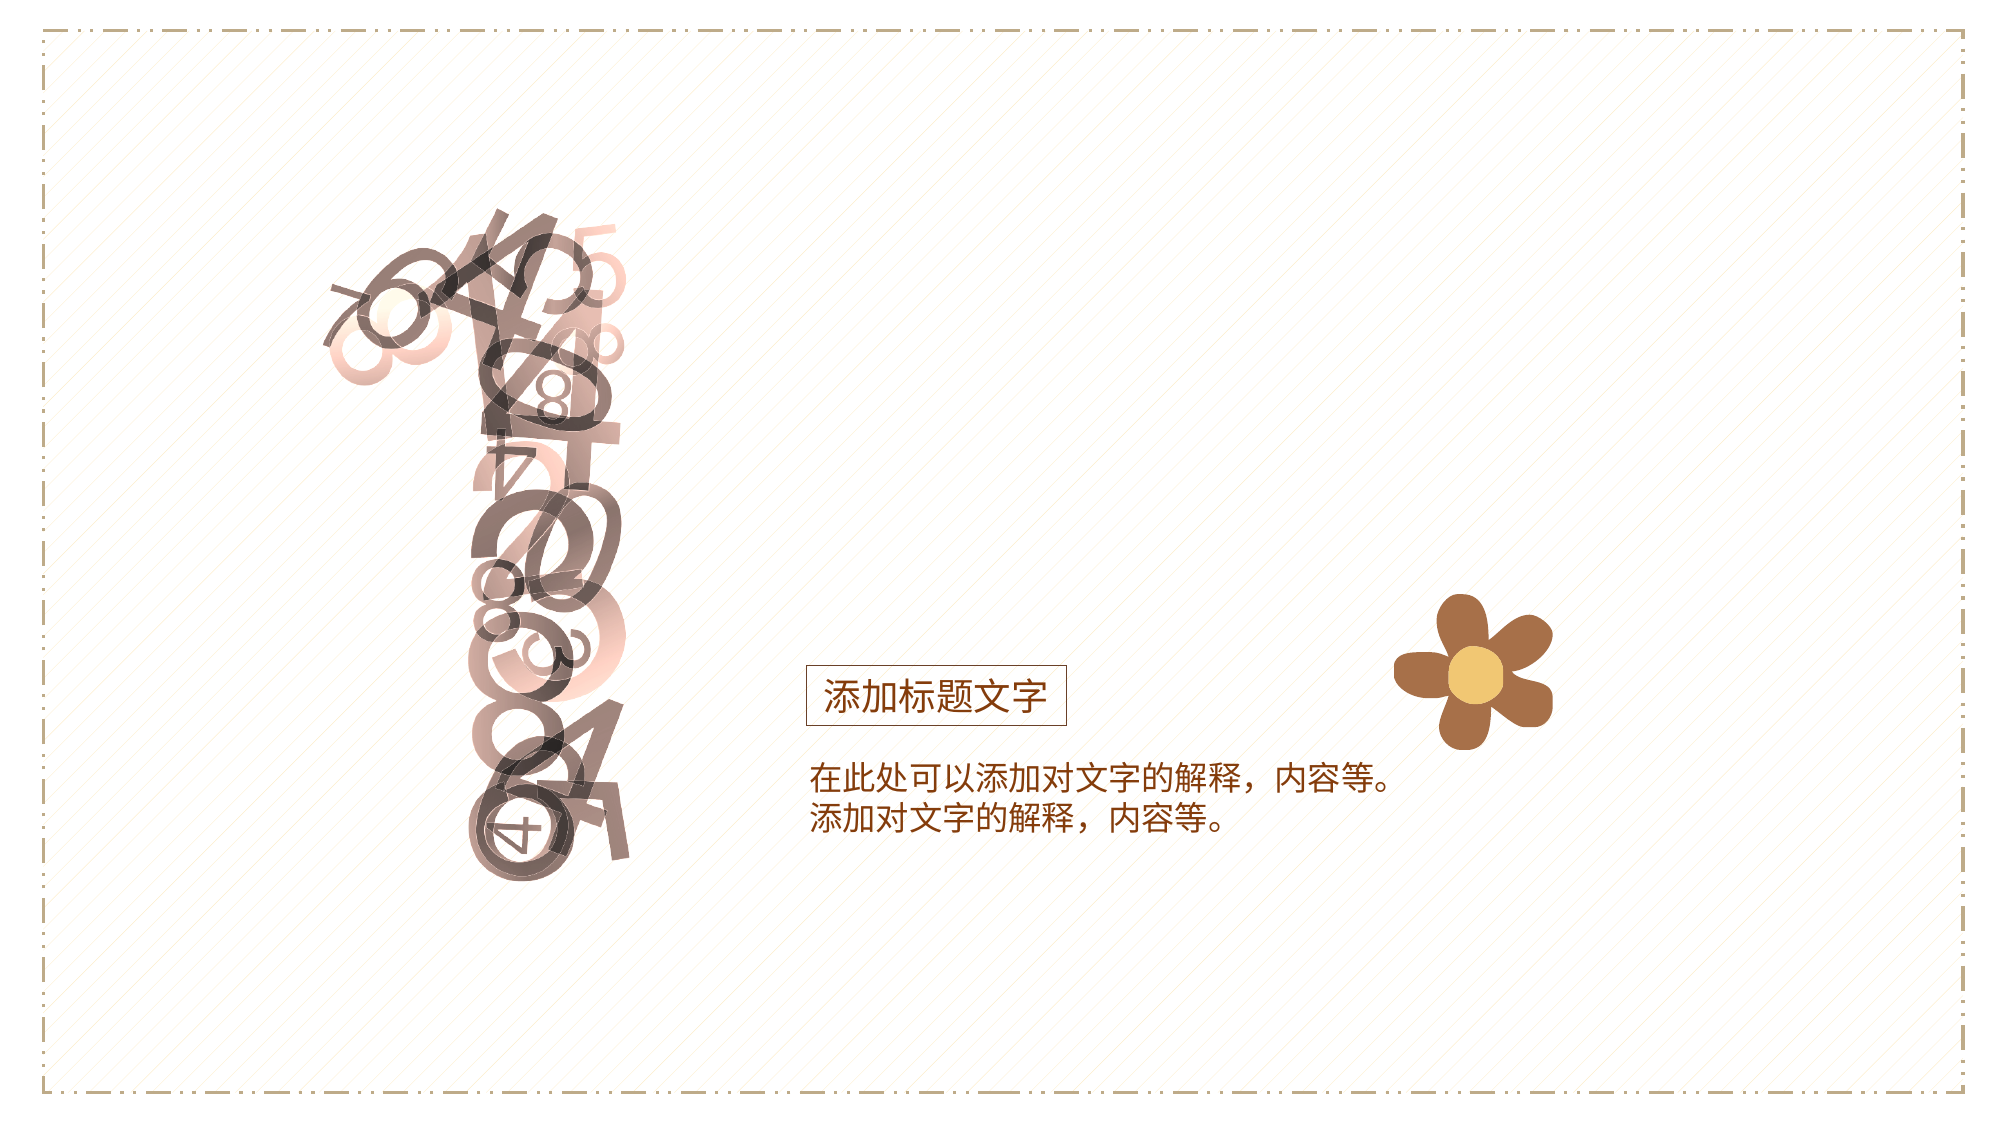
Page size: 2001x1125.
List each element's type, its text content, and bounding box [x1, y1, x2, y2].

picture [321, 208, 630, 882]
text_box 在此处可以添加对文字的解释，内容等。 添加对文字的解释，内容等。 [794, 750, 1527, 845]
picture [1394, 594, 1554, 750]
text_box [42, 30, 1964, 1094]
text_box 添加标题文字 [806, 665, 1067, 726]
